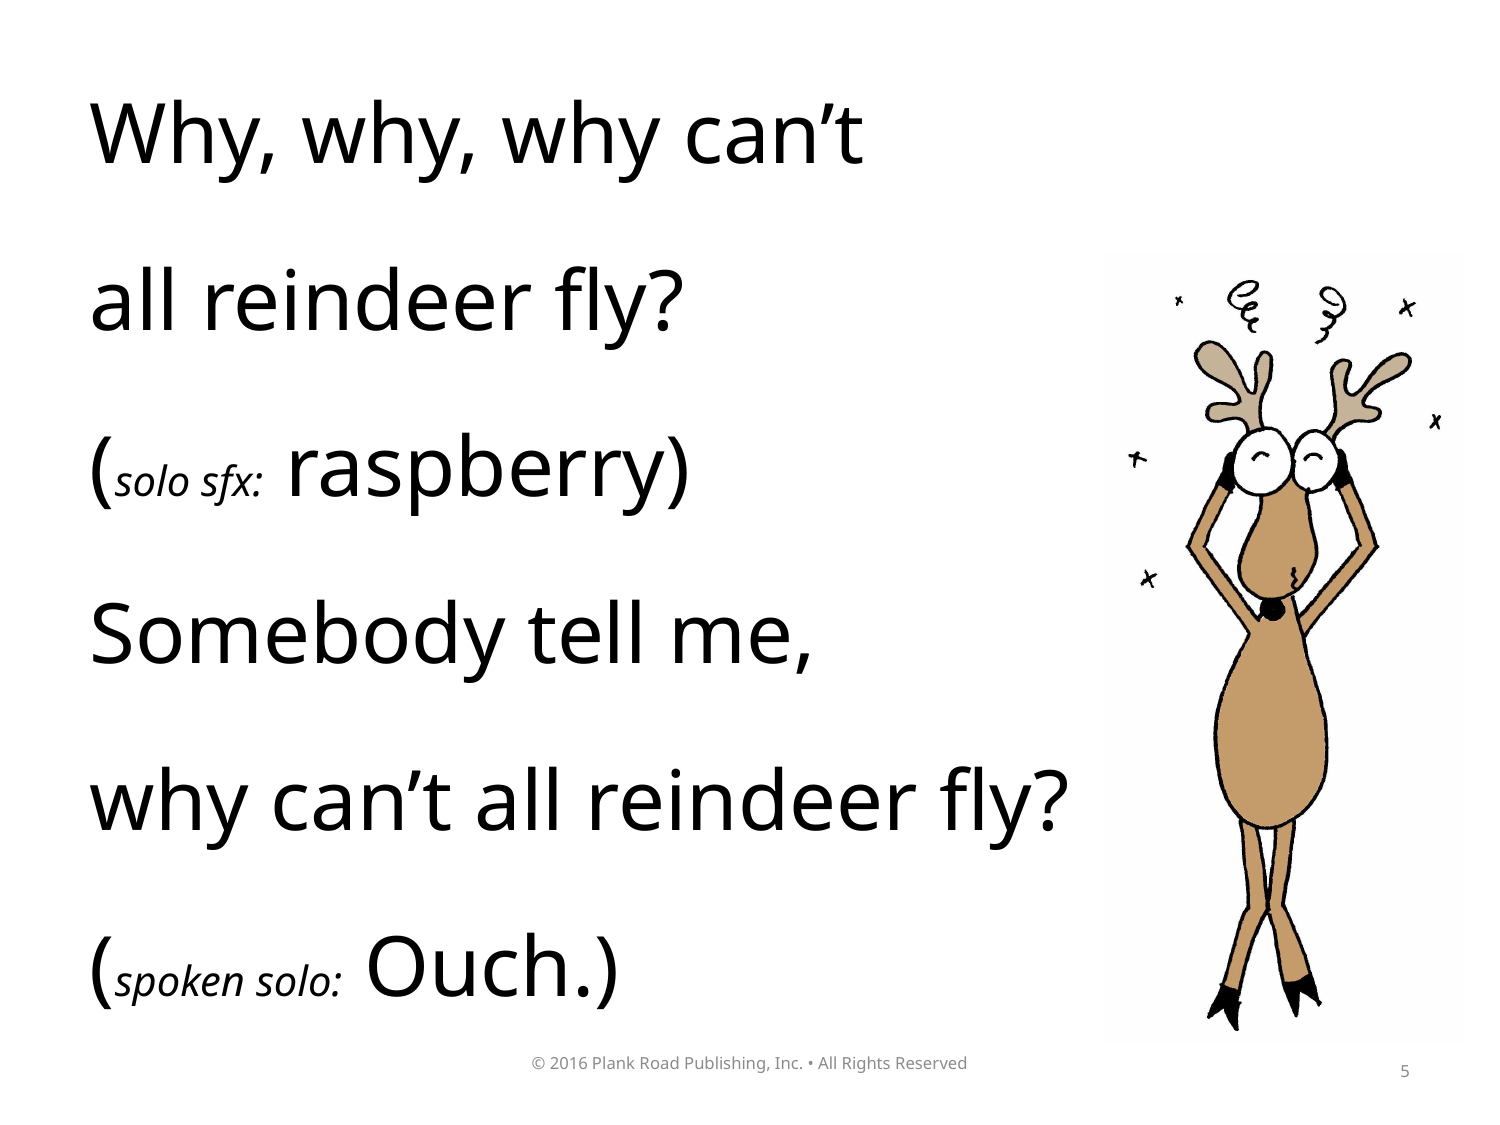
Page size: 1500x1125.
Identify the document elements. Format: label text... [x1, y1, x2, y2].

picture [1104, 252, 1464, 1043]
list Why, why, why can’t all reindeer fly? (solo sfx: raspberry) Somebody tell me, why can’t all reindeer fly? (spoken solo: Ouch.) [75, 22, 1425, 1014]
slide_number 5 [1074, 1042, 1425, 1103]
